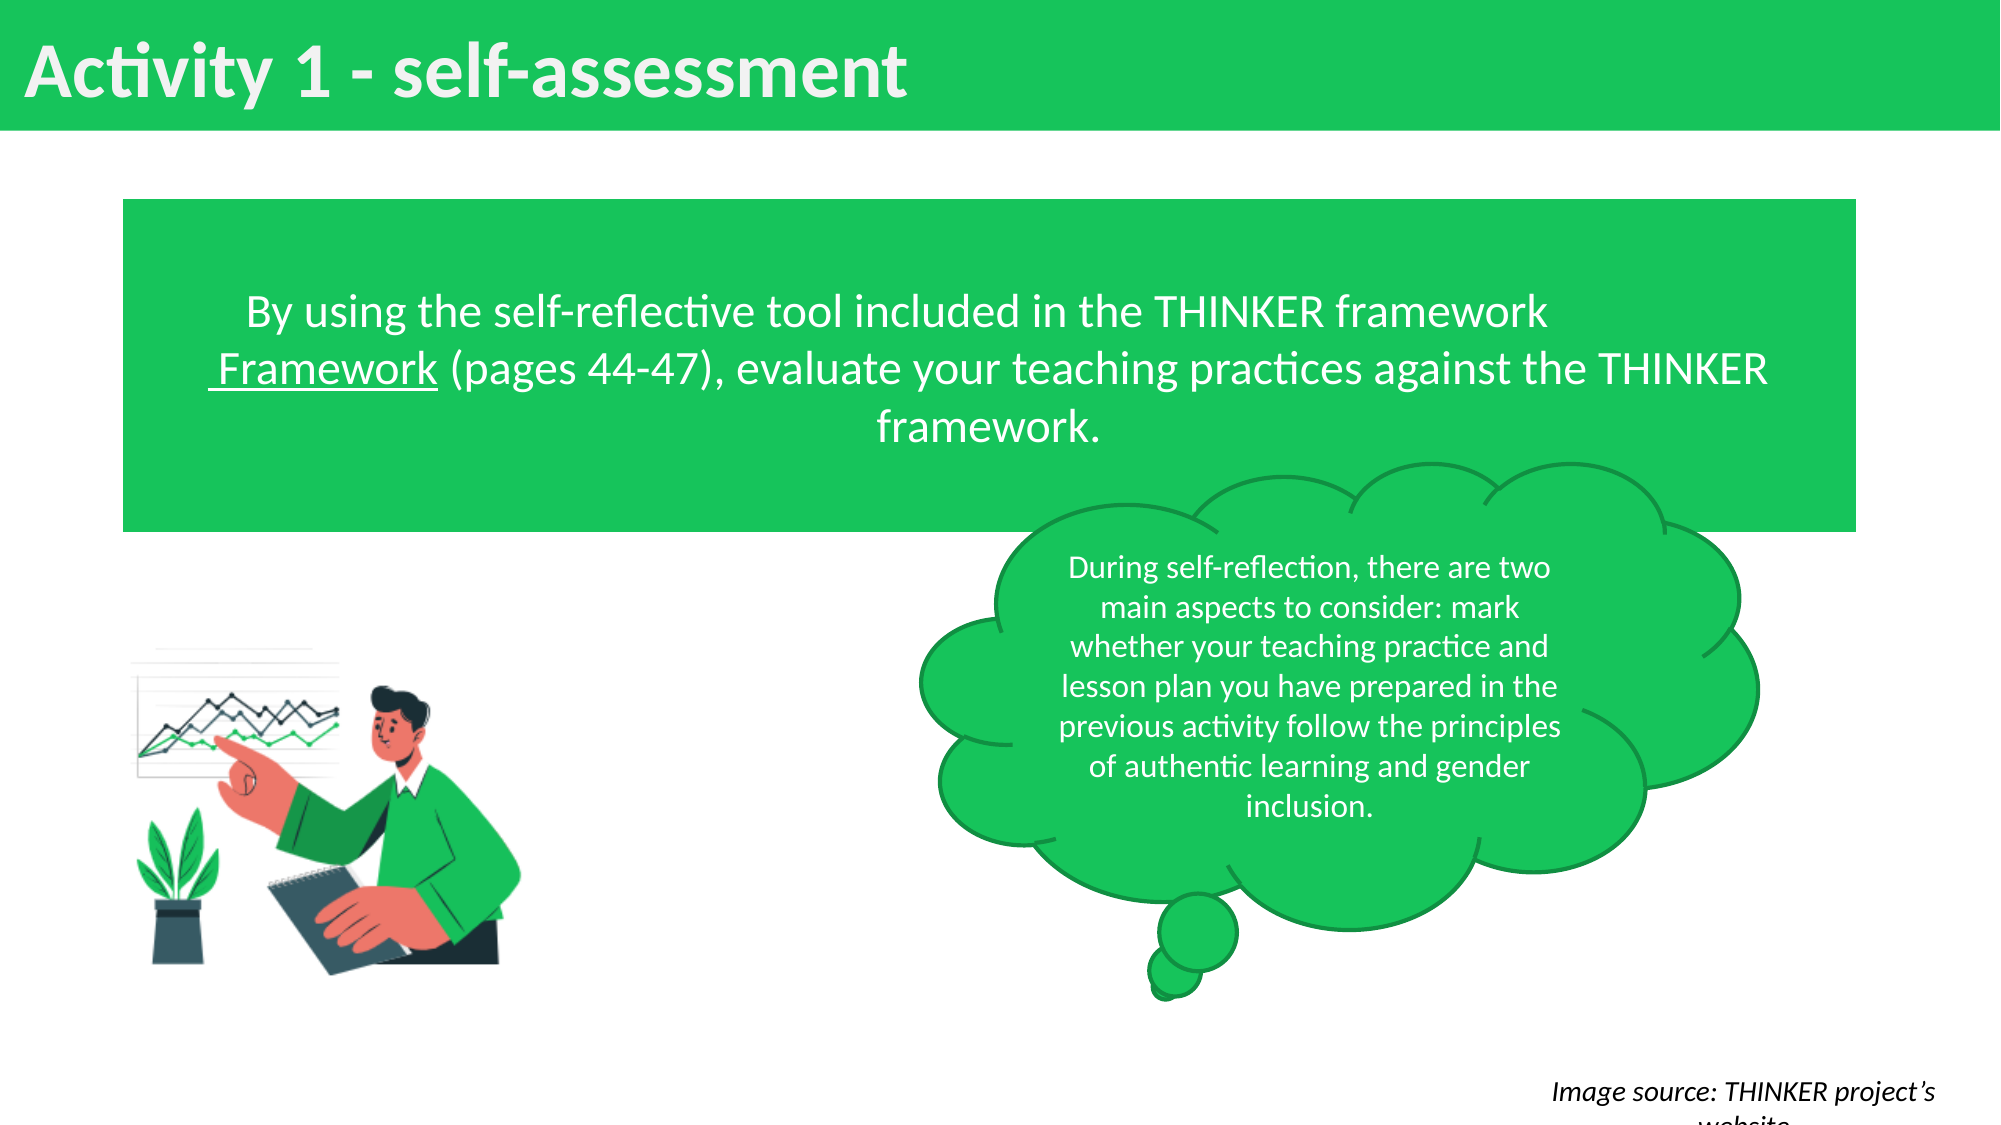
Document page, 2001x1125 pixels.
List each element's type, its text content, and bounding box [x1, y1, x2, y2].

text_box By using the self-reflective tool included in the THINKER framework THINKER Framework (pages 44-47), evaluate your teaching practices against the THINKER framework. [120, 196, 1858, 535]
picture [120, 625, 526, 1010]
title Activity 1 - self-assessment [16, 13, 1976, 131]
text_box Image source: THINKER project’s website [1487, 1057, 2000, 1114]
text_box During self-reflection, there are two main aspects to consider: mark whether your teaching practice and lesson plan you have prepared in the previous activity follow the principles of authentic learning and gender inclusion. [921, 463, 1759, 1000]
